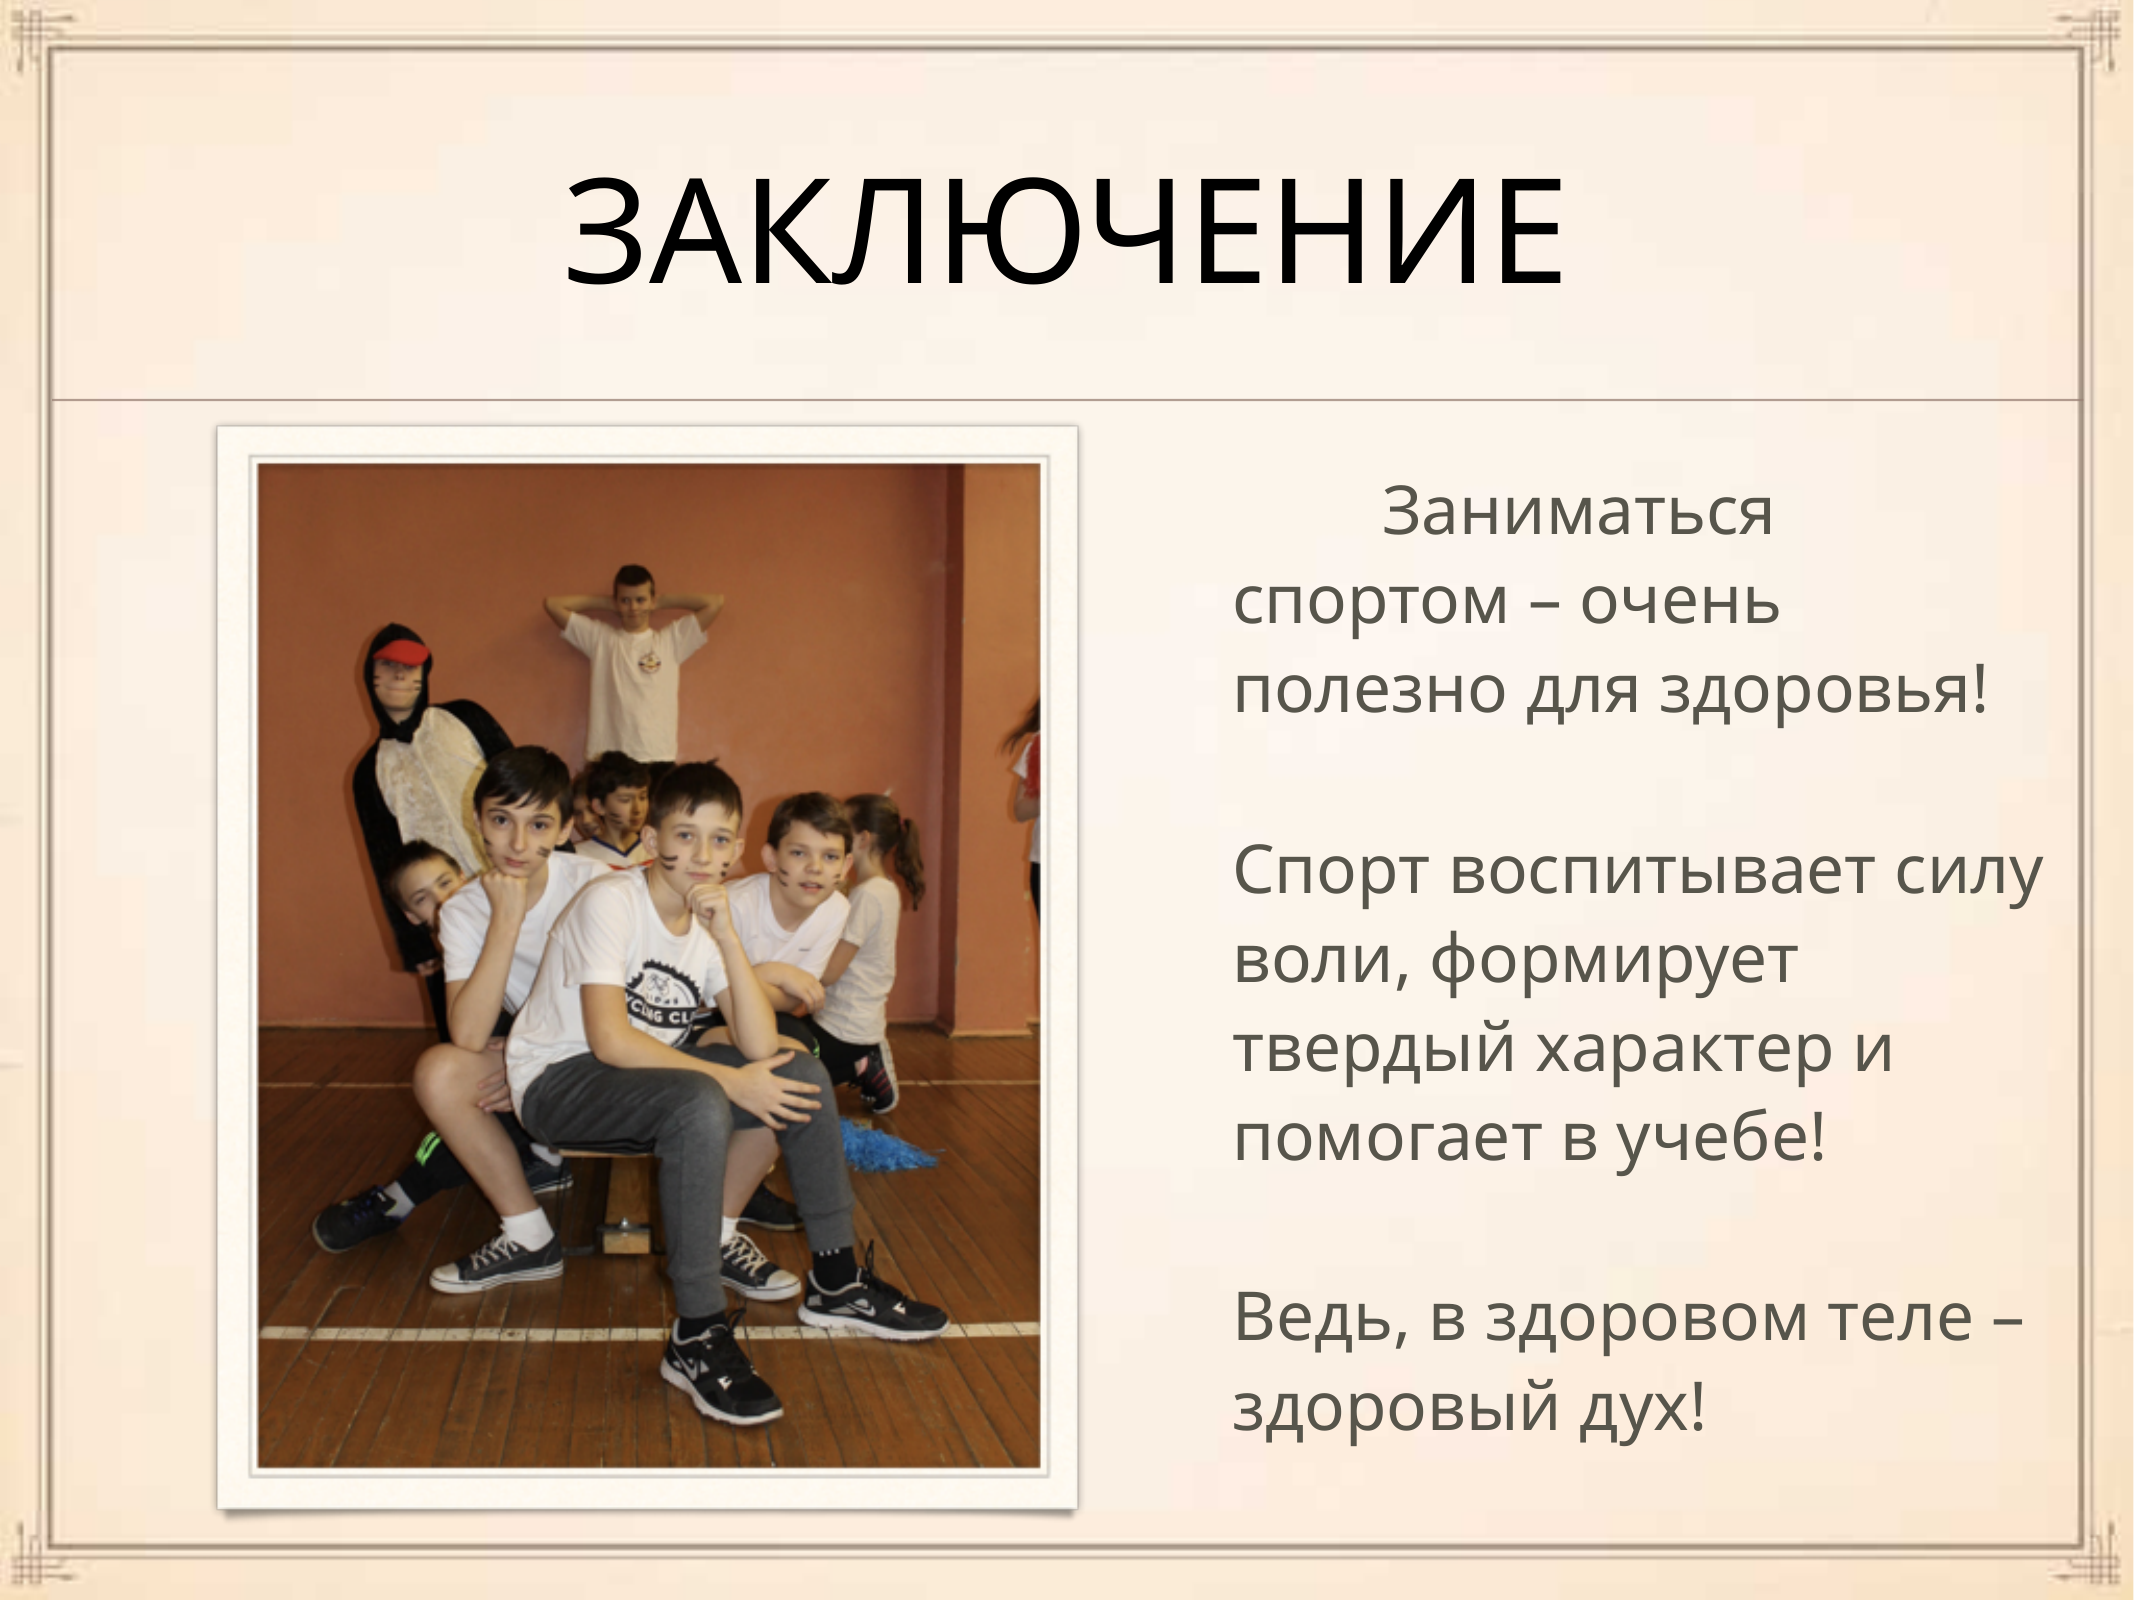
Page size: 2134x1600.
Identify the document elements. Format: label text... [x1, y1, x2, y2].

title Заключение [139, 136, 1995, 347]
list Заниматься спортом – очень полезно для здоровья! Спорт воспитывает силу воли, формирует твердый характер и помогает в учебе! Ведь, в здоровом теле – здоровый дух! [1223, 454, 2074, 1448]
picture [0, 0, 2134, 1600]
